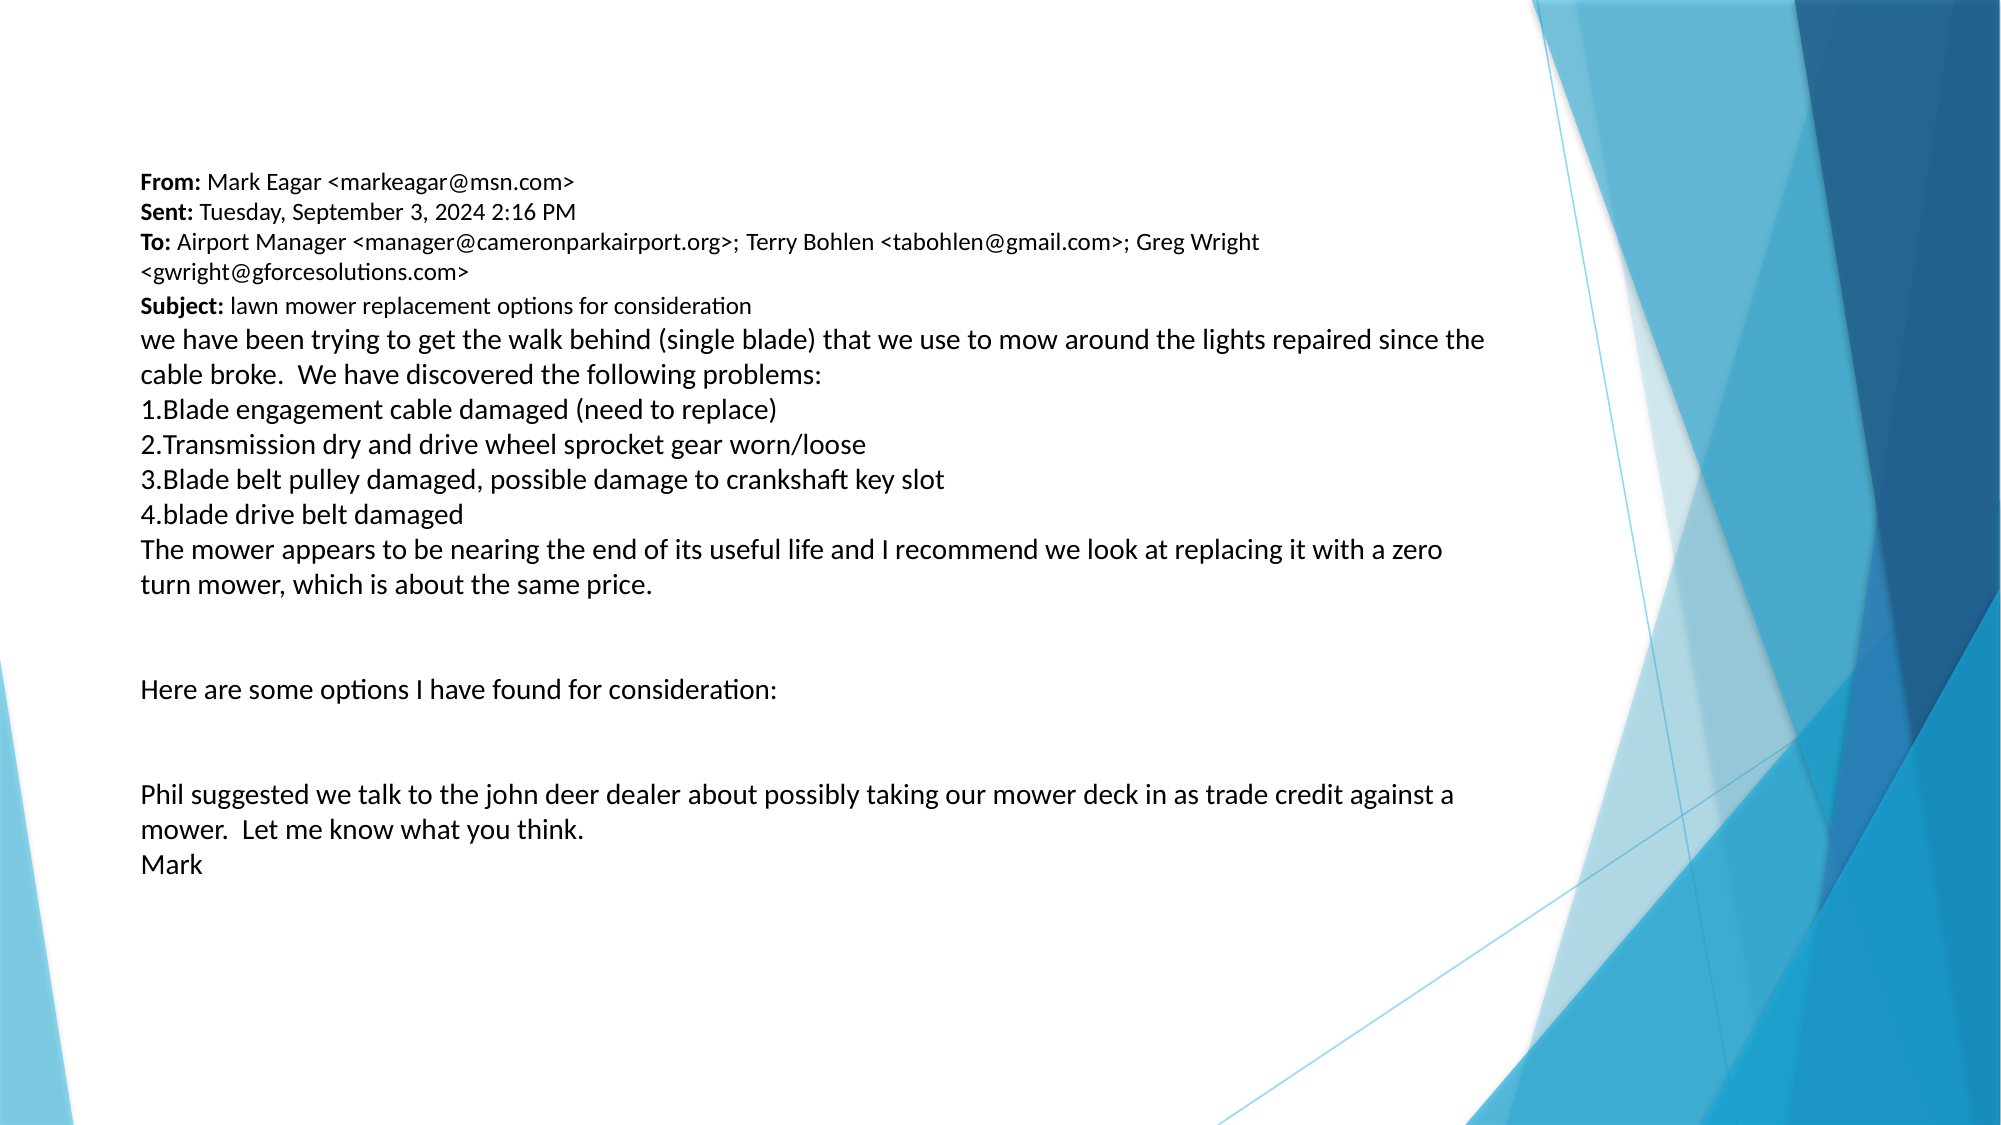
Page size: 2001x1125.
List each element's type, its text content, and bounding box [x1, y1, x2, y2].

text_box From: Mark Eagar <markeagar@msn.com> Sent: Tuesday, September 3, 2024 2:16 PM To: Airport Manager <manager@cameronparkairport.org>; Terry Bohlen <tabohlen@gmail.com>; Greg Wright <gwright@gforcesolutions.com> Subject: lawn mower replacement options for consideration we have been trying to get the walk behind (single blade) that we use to mow around the lights repaired since the cable broke. We have discovered the following problems: Blade engagement cable damaged (need to replace) Transmission dry and drive wheel sprocket gear worn/loose Blade belt pulley damaged, possible damage to crankshaft key slot blade drive belt damaged The mower appears to be nearing the end of its useful life and I recommend we look at replacing it with a zero turn mower, which is about the same price. Here are some options I have found for consideration: Phil suggested we talk to the john deer dealer about possibly taking our mower deck in as trade credit against a mower. Let me know what you think. Mark [125, 158, 1506, 958]
